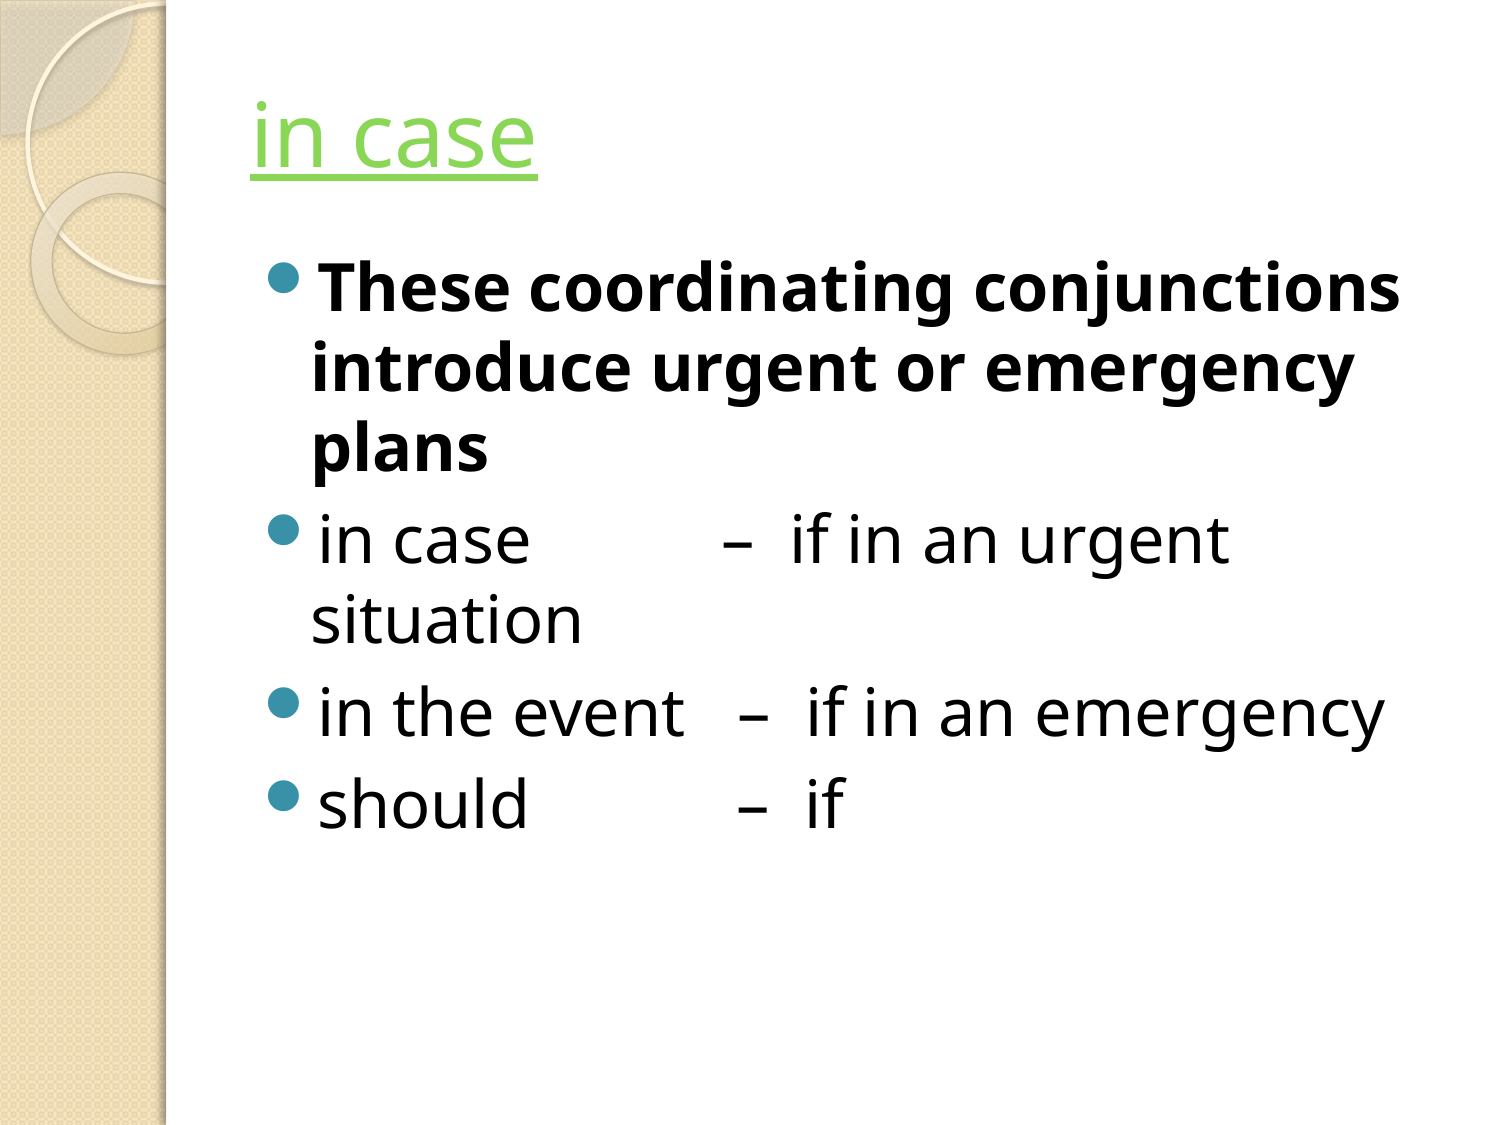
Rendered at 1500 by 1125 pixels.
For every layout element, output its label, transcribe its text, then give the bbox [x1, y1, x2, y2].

list These coordinating conjunctions introduce urgent or emergency plans in case – if in an urgent situation in the event – if in an emergency should – if [235, 237, 1466, 1025]
title in case [235, 45, 1466, 233]
